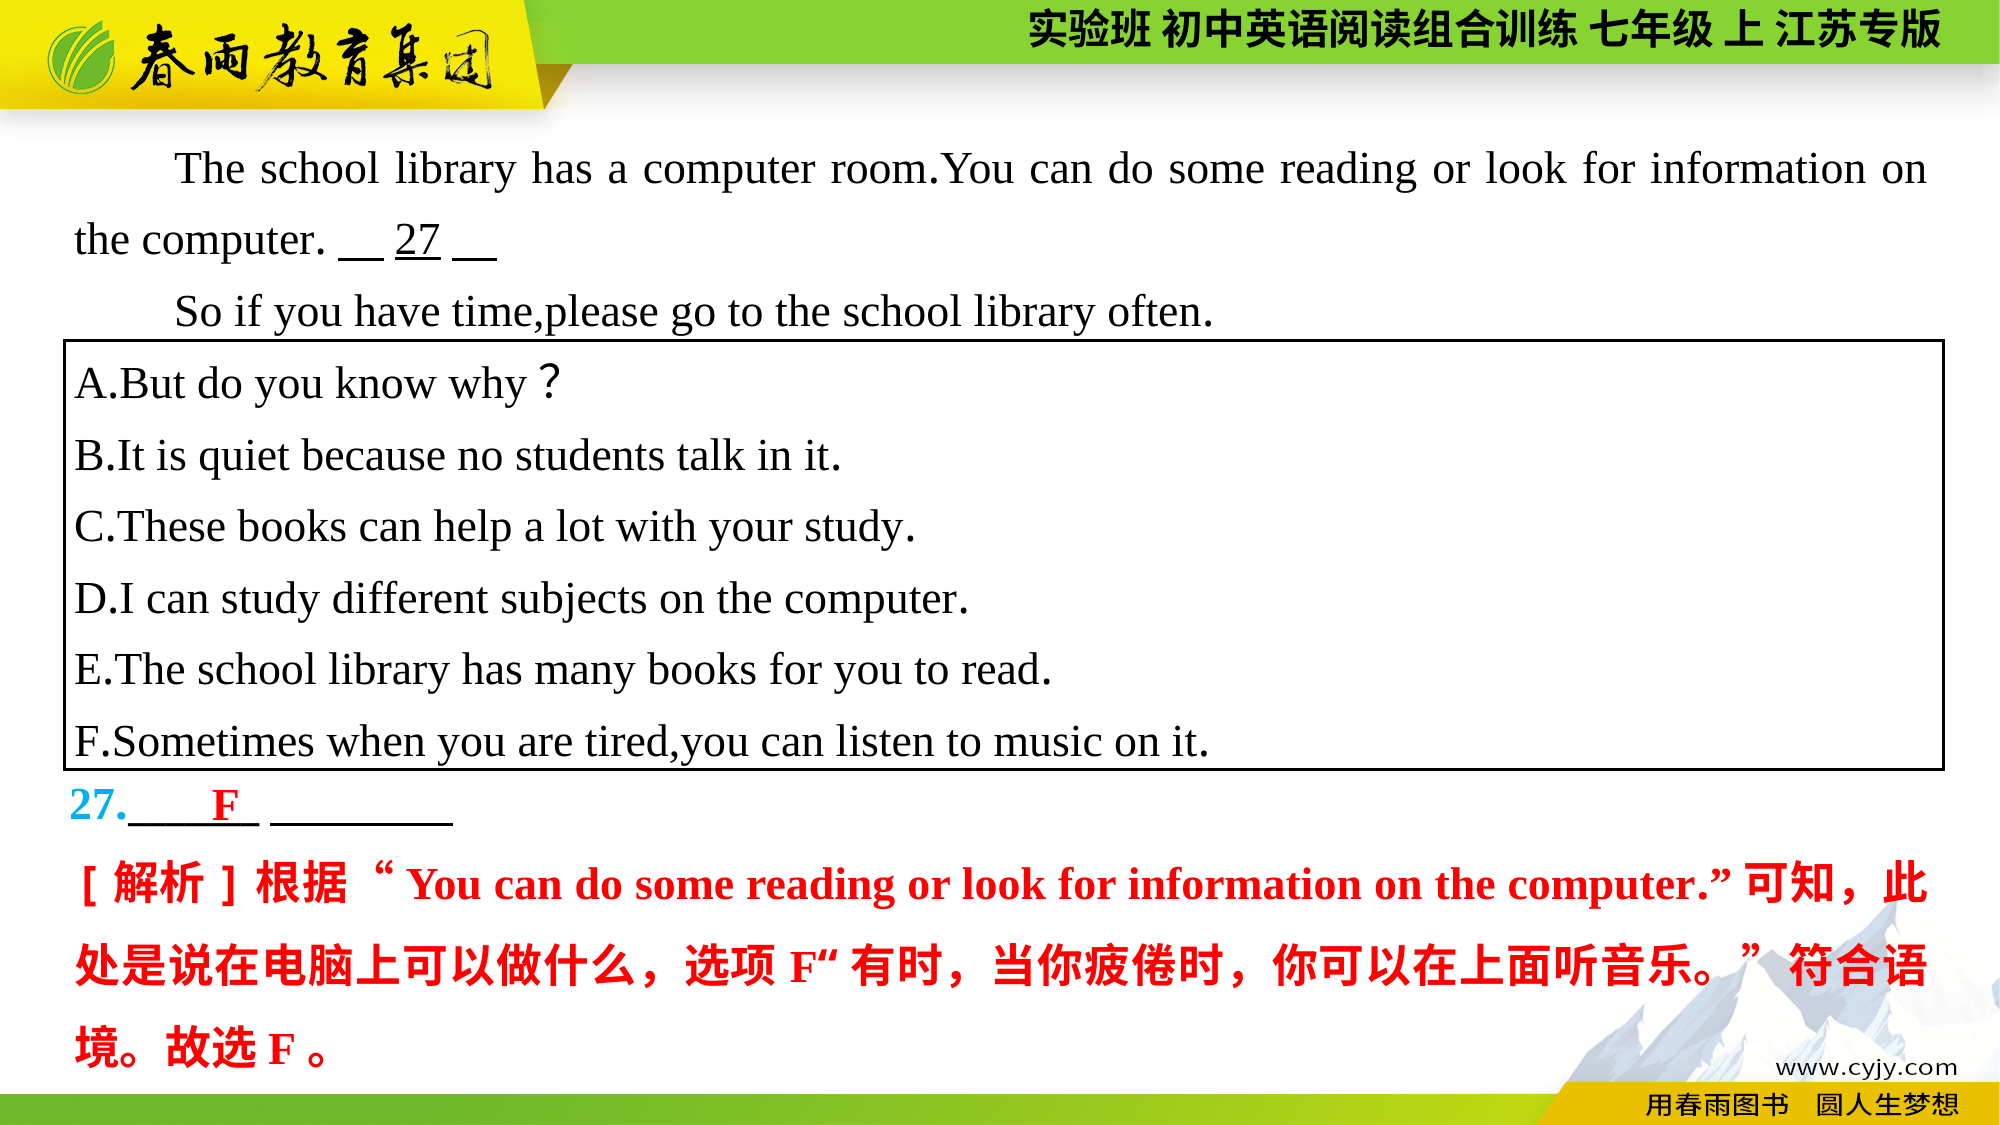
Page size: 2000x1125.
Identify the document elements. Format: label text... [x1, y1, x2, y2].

text_box 27._______ [54, 766, 1054, 837]
text_box [64, 340, 1944, 770]
text_box F [197, 767, 255, 837]
text_box A.But do you know why？ B.It is quiet because no students talk in it. C.These books can help a lot with your study. D.I can study different subjects on the computer. E.The school library has many books for you to read. F.Sometimes when you are tired,you can listen to music on it. [59, 329, 1944, 766]
text_box [解析]根据“You can do some reading or look for information on the computer.”可知，此处是说在电脑上可以做什么，选项F“有时，当你疲倦时，你可以在上面听音乐。”符合语境。故选F。 [59, 818, 1944, 1082]
picture [0, 0, 2000, 1125]
list The school library has a computer room.You can do some reading or look for information on the computer. 27 So if you have time,please go to the school library often. [59, 113, 1944, 329]
